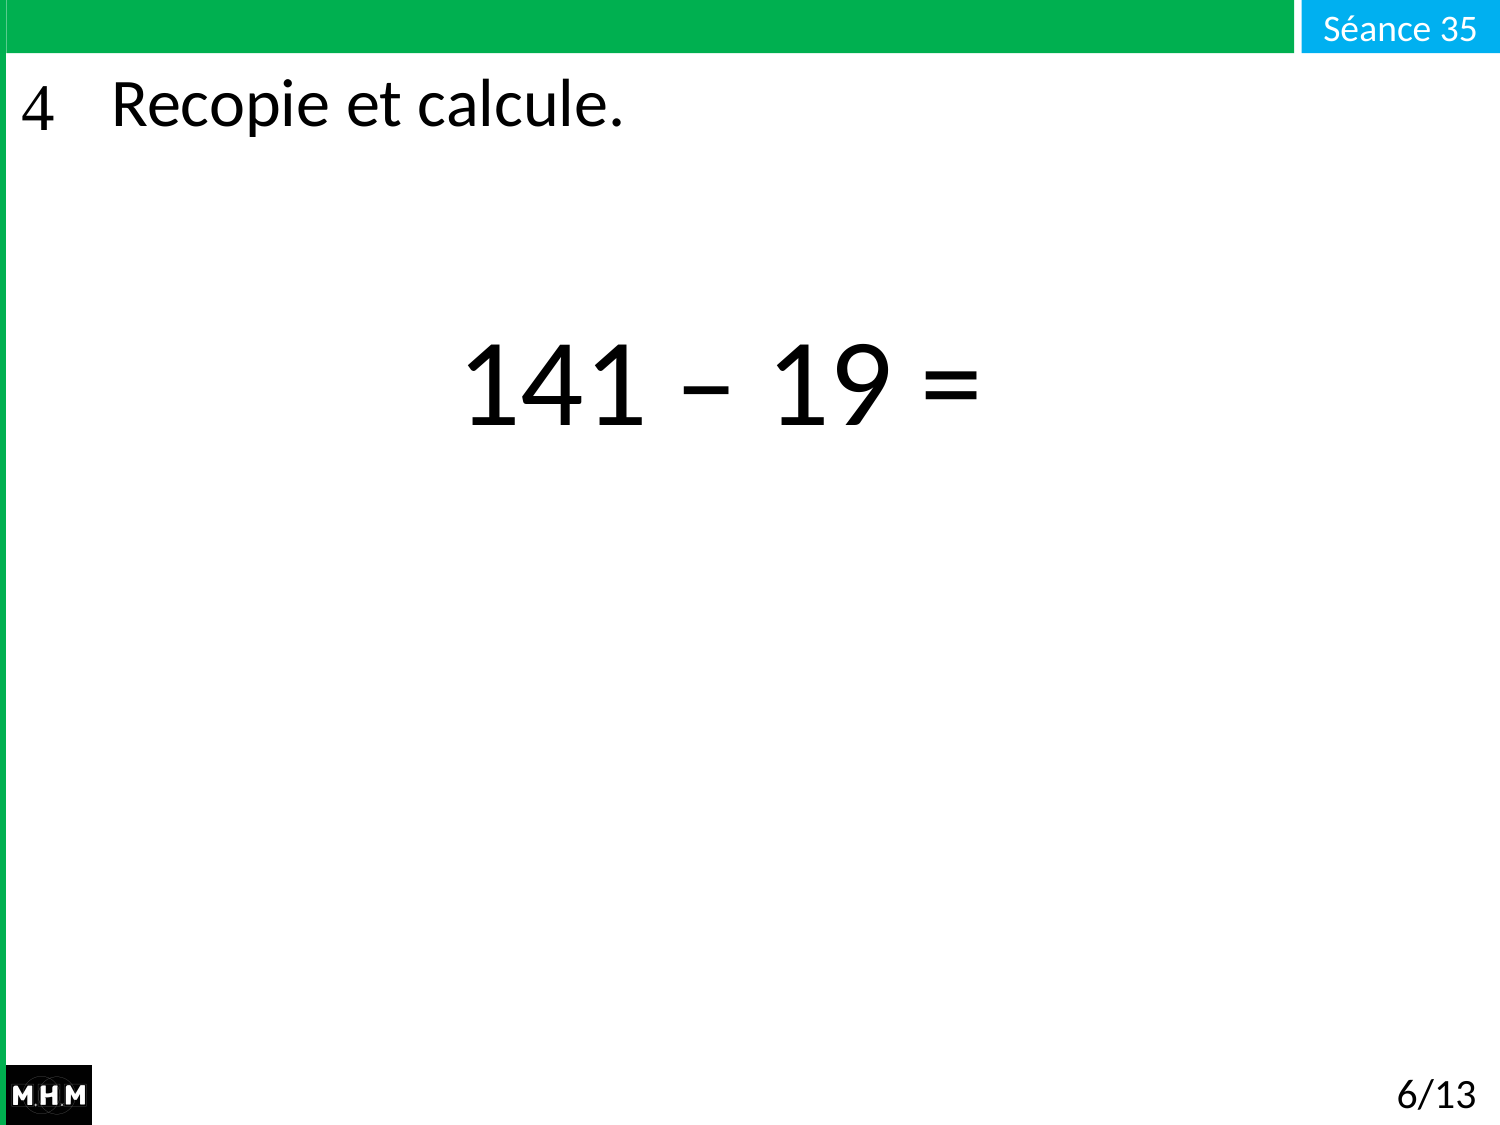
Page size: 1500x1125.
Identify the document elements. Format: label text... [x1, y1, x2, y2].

title Recopie et calcule. [96, 60, 1391, 150]
picture [6, 1065, 92, 1125]
text_box 141 – 19 = [442, 292, 1243, 458]
list 6/13 [1373, 1064, 1500, 1125]
